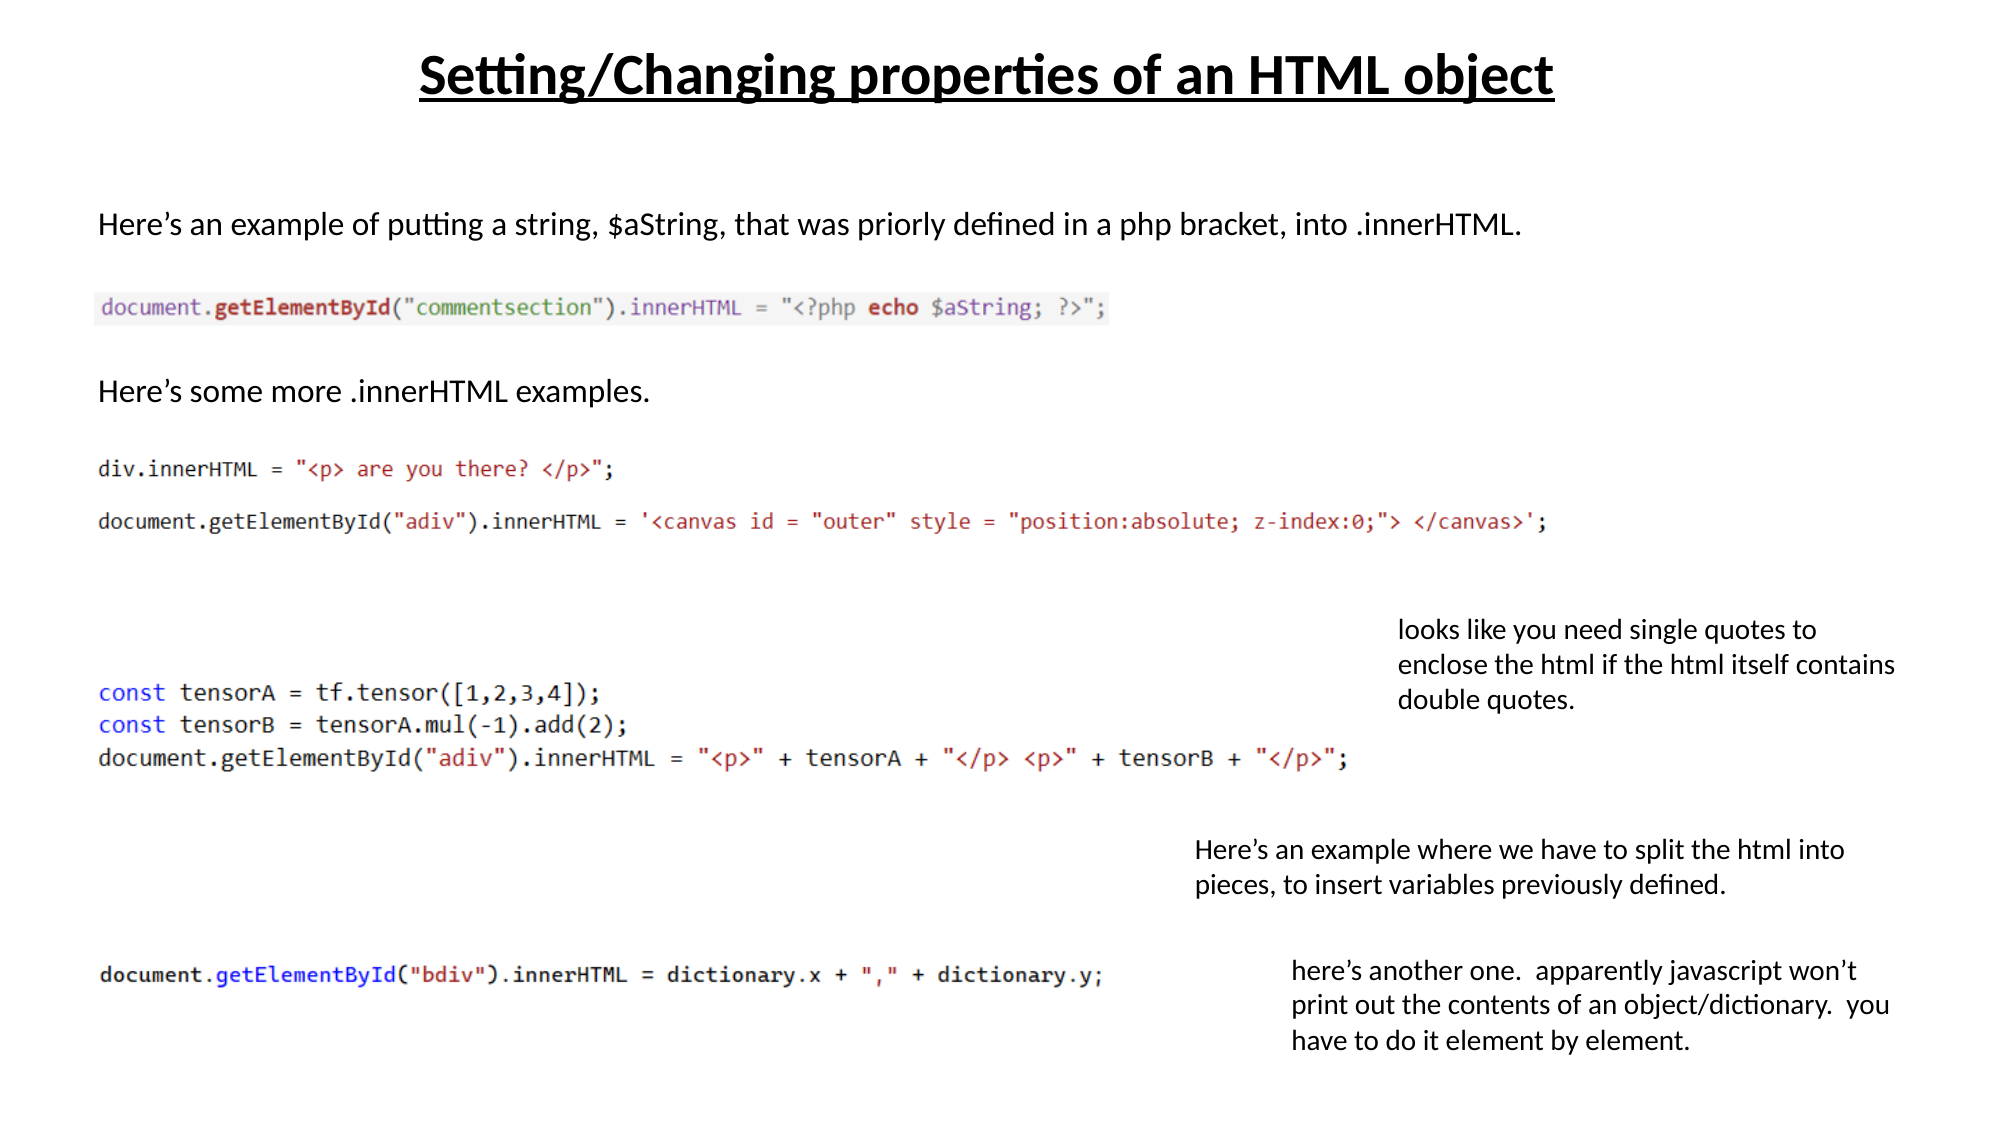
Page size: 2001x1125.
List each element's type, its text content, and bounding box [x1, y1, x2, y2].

text_box Here’s some more .innerHTML examples. [83, 361, 748, 417]
text_box Here’s an example of putting a string, $aString, that was priorly defined in a php bracket, into .innerHTML. [83, 195, 1583, 250]
picture [94, 287, 1109, 327]
text_box looks like you need single quotes to enclose the html if the html itself contains double quotes. [1383, 603, 1929, 723]
picture [91, 447, 625, 493]
text_box Setting/Changing properties of an HTML object [404, 28, 1656, 114]
picture [83, 673, 1361, 780]
text_box here’s another one. apparently javascript won’t print out the contents of an object/dictionary. you have to do it element by element. [1276, 943, 1913, 1064]
text_box Here’s an example where we have to split the html into pieces, to insert variables previously defined. [1179, 822, 1916, 908]
picture [91, 506, 1557, 539]
picture [90, 955, 1109, 998]
